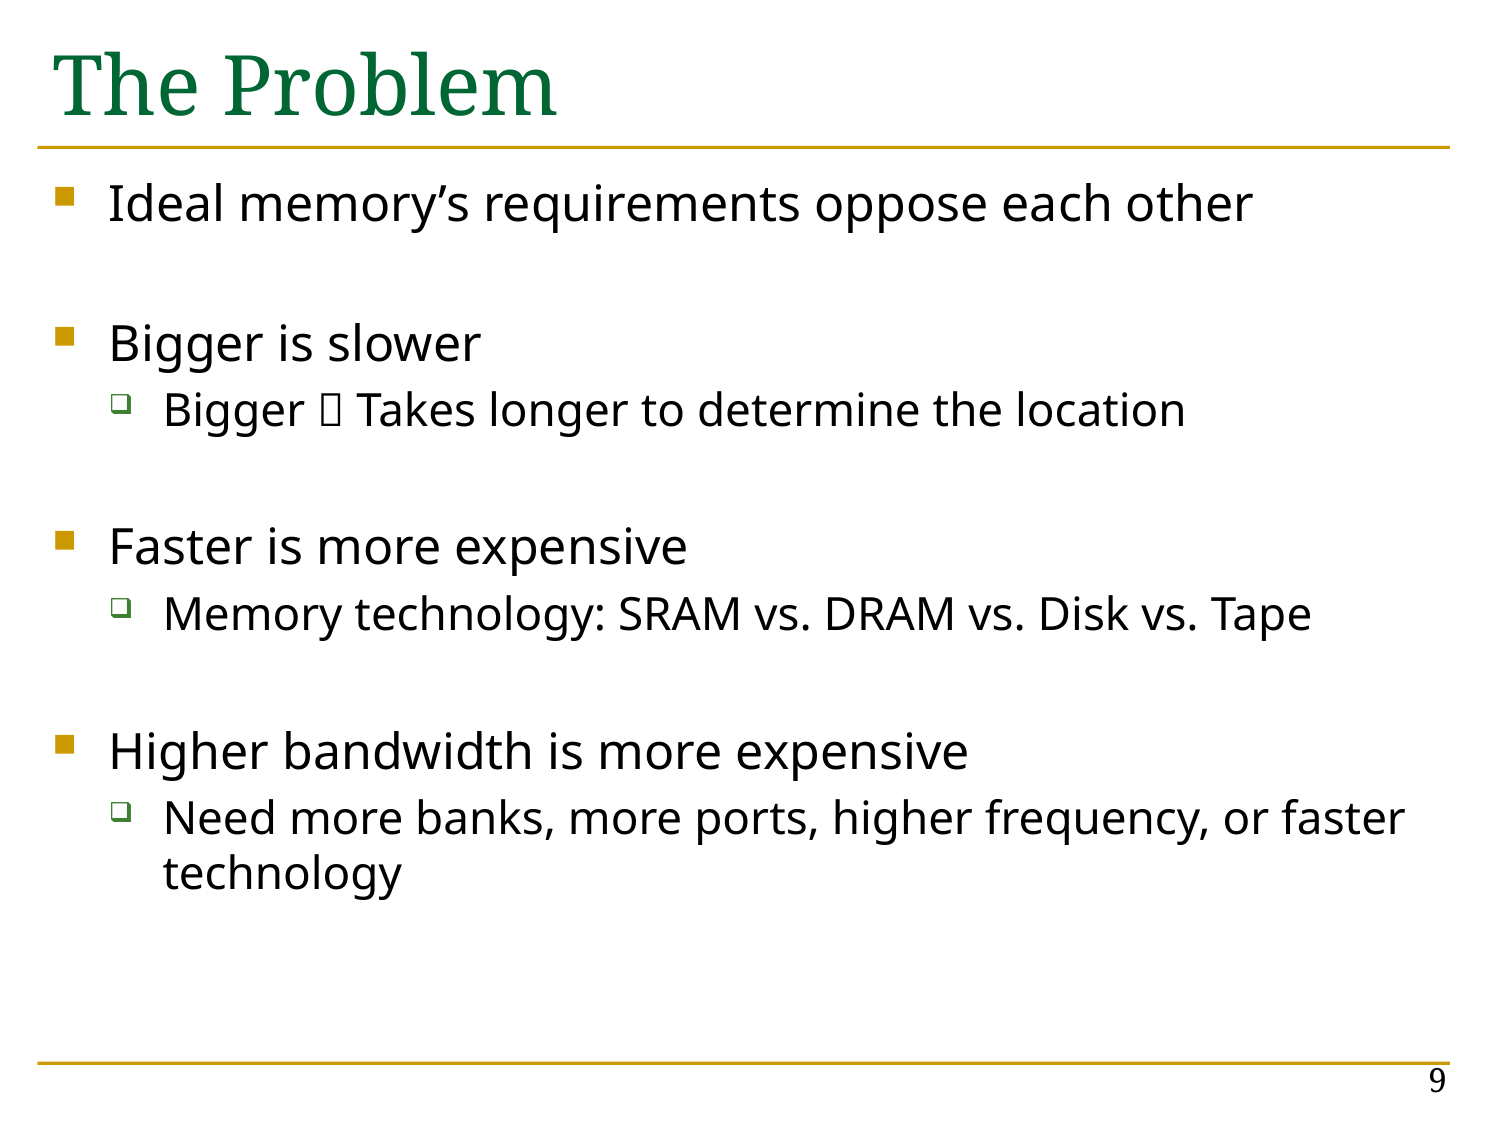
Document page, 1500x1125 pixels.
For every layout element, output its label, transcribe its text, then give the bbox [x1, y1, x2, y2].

list Ideal memory’s requirements oppose each other Bigger is slower Bigger  Takes longer to determine the location Faster is more expensive Memory technology: SRAM vs. DRAM vs. Disk vs. Tape Higher bandwidth is more expensive Need more banks, more ports, higher frequency, or faster technology [37, 163, 1450, 1016]
title The Problem [37, 24, 1450, 163]
slide_number 9 [1111, 1036, 1462, 1112]
